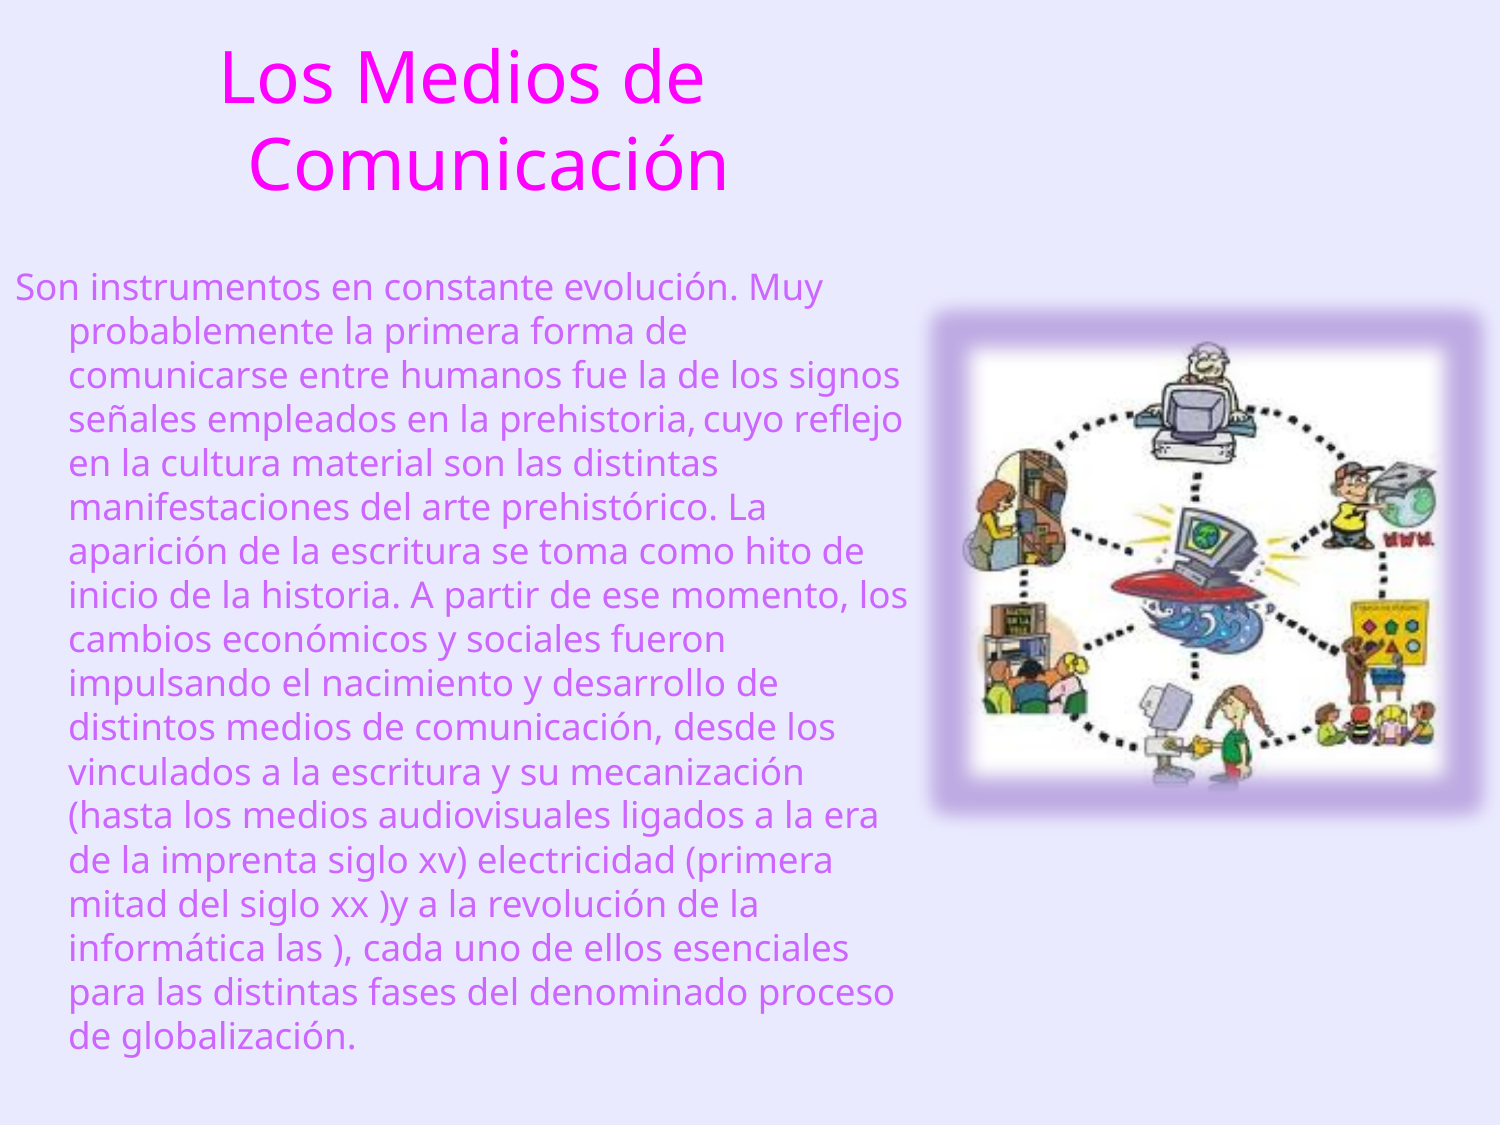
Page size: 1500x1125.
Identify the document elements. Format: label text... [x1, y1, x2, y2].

list Los Medios de Comunicación Son instrumentos en constante evolución. Muy probablemente la primera forma de comunicarse entre humanos fue la de los signos señales empleados en la prehistoria, cuyo reflejo en la cultura material son las distintas manifestaciones del arte prehistórico. La aparición de la escritura se toma como hito de inicio de la historia. A partir de ese momento, los cambios económicos y sociales fueron impulsando el nacimiento y desarrollo de distintos medios de comunicación, desde los vinculados a la escritura y su mecanización (hasta los medios audiovisuales ligados a la era de la imprenta siglo xv) electricidad (primera mitad del siglo xx )y a la revolución de la informática las ), cada uno de ellos esenciales para las distintas fases del denominado proceso de globalización. [0, 23, 926, 1079]
picture [948, 327, 1465, 798]
